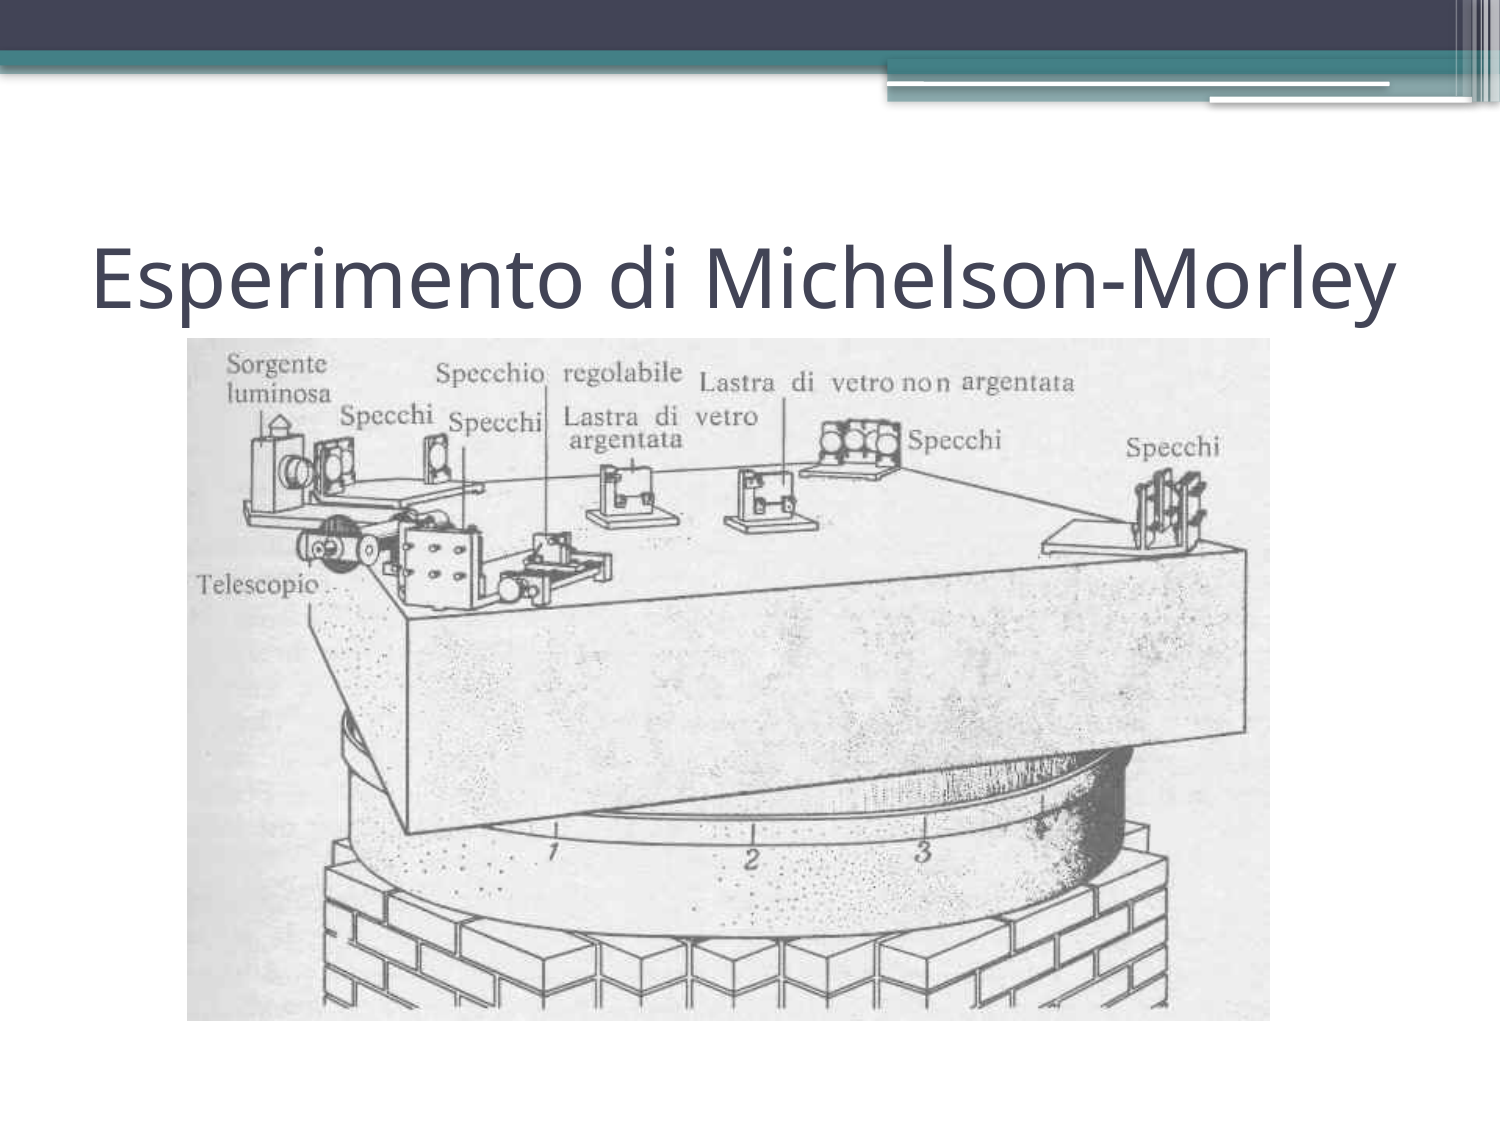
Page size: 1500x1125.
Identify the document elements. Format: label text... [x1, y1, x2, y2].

picture [187, 337, 1270, 1021]
title Esperimento di Michelson-Morley [75, 187, 1425, 363]
